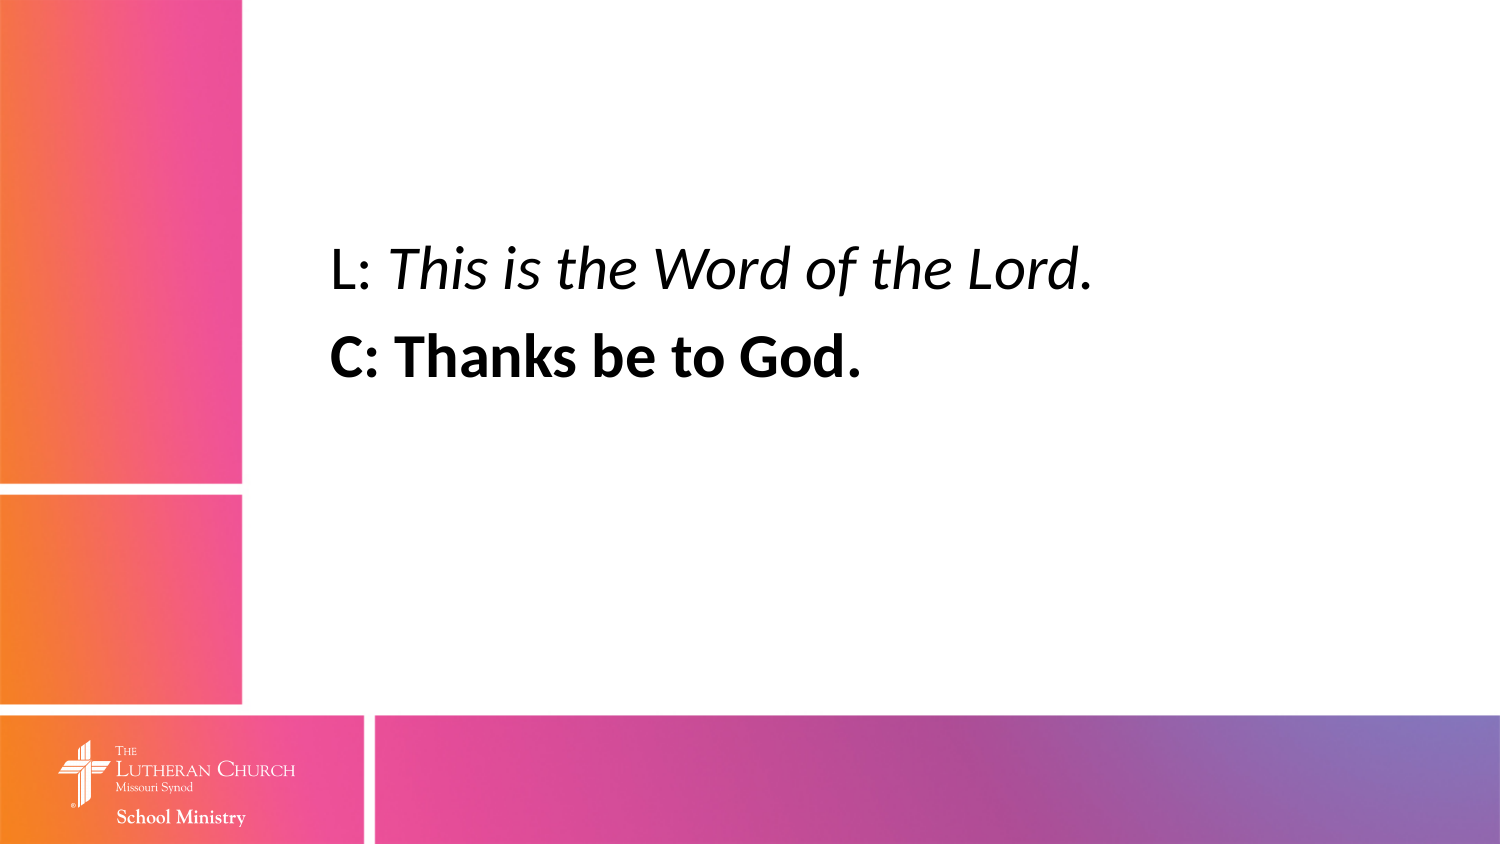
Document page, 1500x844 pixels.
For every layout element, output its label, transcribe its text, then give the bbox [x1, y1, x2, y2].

picture [0, 0, 1500, 844]
list L: This is the Word of the Lord. C: Thanks be to God. [315, 44, 1236, 688]
